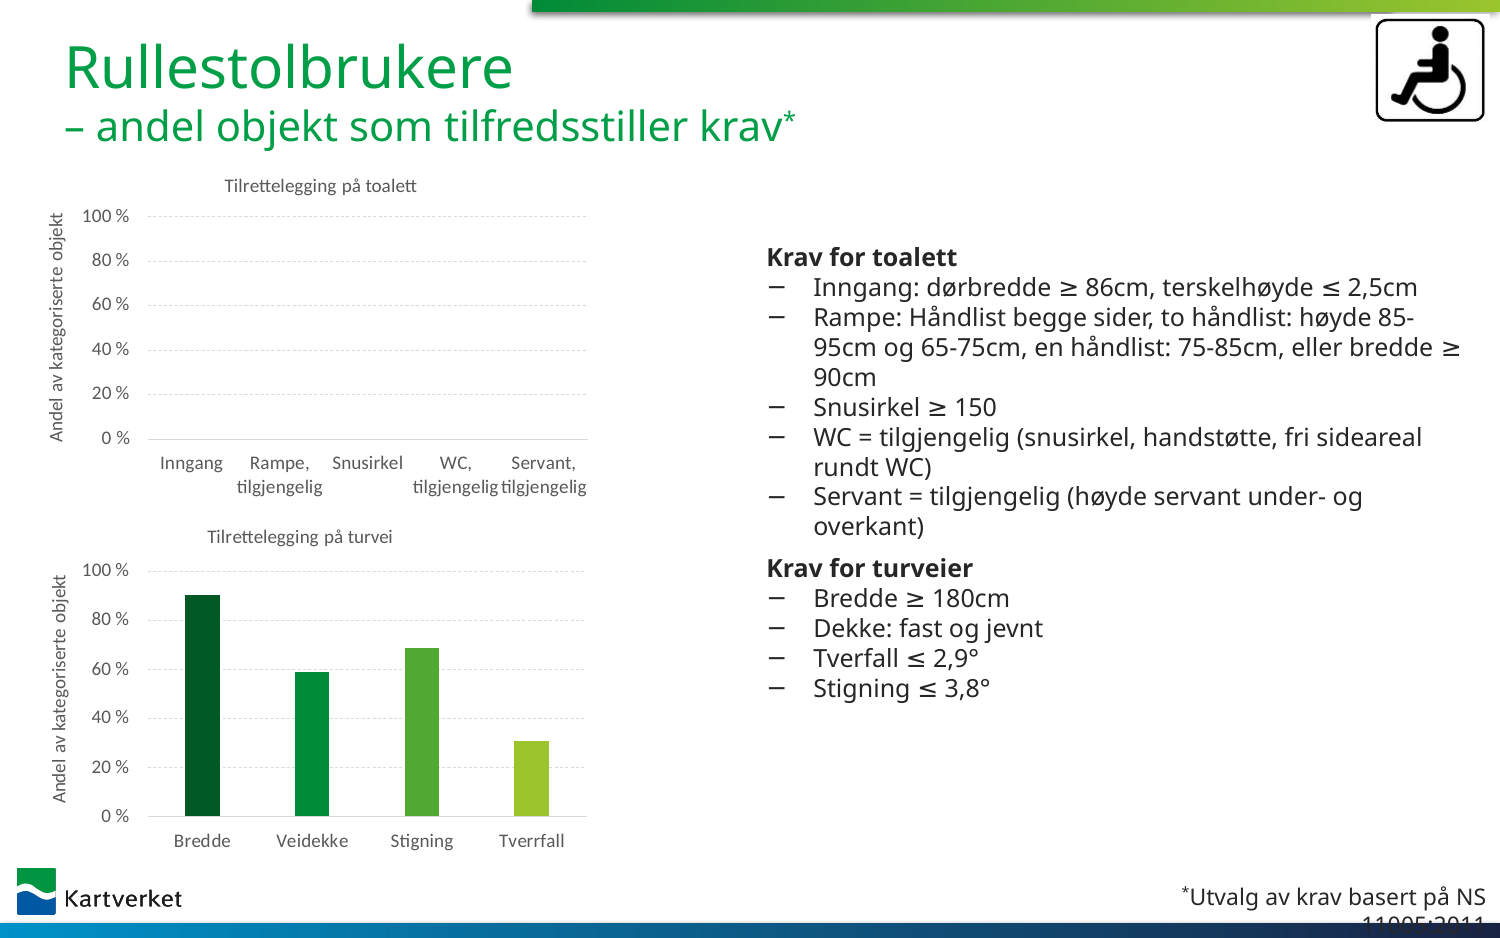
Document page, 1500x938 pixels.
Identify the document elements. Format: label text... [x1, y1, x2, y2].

text_box Krav for toalett Inngang: dørbredde ≥ 86cm, terskelhøyde ≤ 2,5cm Rampe: Håndlist begge sider, to håndlist: høyde 85-95cm og 65-75cm, en håndlist: 75-85cm, eller bredde ≥ 90cm Snusirkel ≥ 150 WC = tilgjengelig (snusirkel, handstøtte, fri sideareal rundt WC) Servant = tilgjengelig (høyde servant under- og overkant) [751, 234, 1483, 545]
picture [41, 166, 599, 505]
text_box *Utvalg av krav basert på NS 11005:2011 [1068, 873, 1500, 938]
picture [41, 520, 598, 859]
picture [1371, 13, 1491, 127]
text_box Rullestolbrukere – andel objekt som tilfredsstiller krav* [49, 14, 1431, 158]
text_box Krav for turveier Bredde ≥ 180cm Dekke: fast og jevnt Tverfall ≤ 2,9° Stigning ≤ 3,8° [751, 545, 1483, 710]
